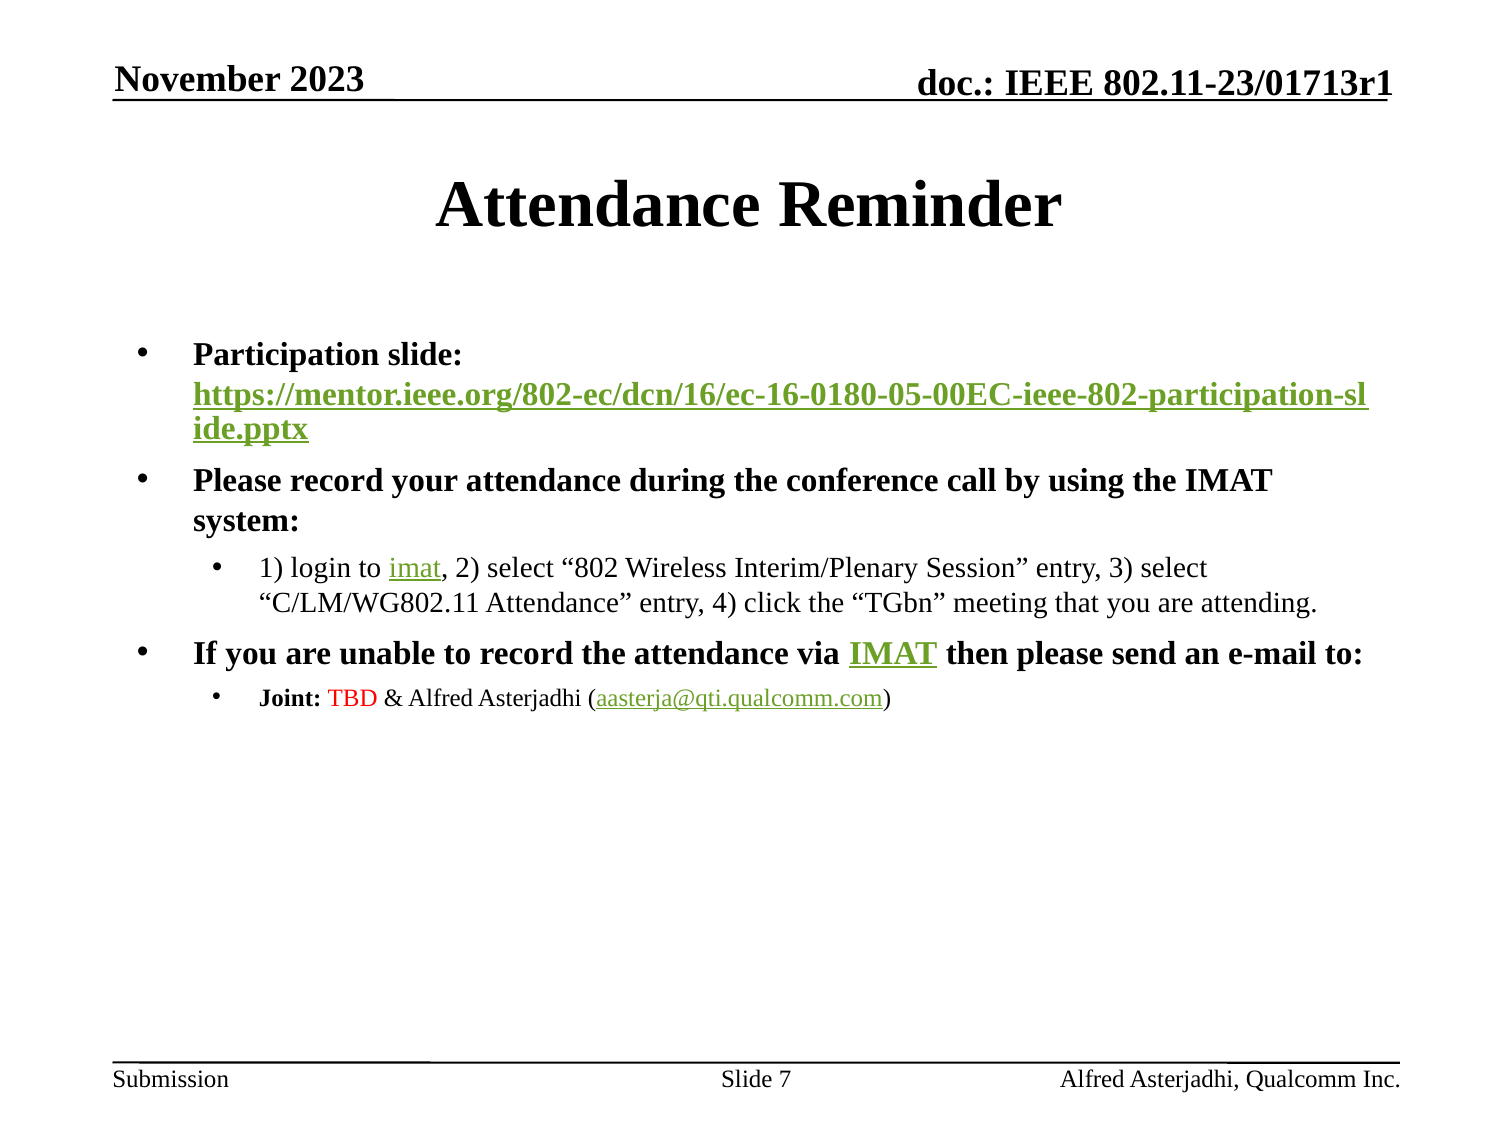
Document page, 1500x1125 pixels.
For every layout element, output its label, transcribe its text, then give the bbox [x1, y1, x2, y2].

footer Alfred Asterjadhi, Qualcomm Inc. [878, 1061, 1402, 1093]
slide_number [114, 54, 423, 100]
title Attendance Reminder [112, 112, 1388, 288]
slide_number Slide 7 [712, 1061, 800, 1123]
list Participation slide: https://mentor.ieee.org/802-ec/dcn/16/ec-16-0180-05-00EC-ieee-802-participation-slide.pptx Please record your attendance during the conference call by using the IMAT system: 1) login to imat, 2) select “802 Wireless Interim/Plenary Session” entry, 3) select “C/LM/WG802.11 Attendance” entry, 4) click the “TGbn” meeting that you are attending. If you are unable to record the attendance via IMAT then please send an e-mail to: Joint: TBD & Alfred Asterjadhi (aasterja@qti.qualcomm.com) [112, 324, 1388, 1063]
